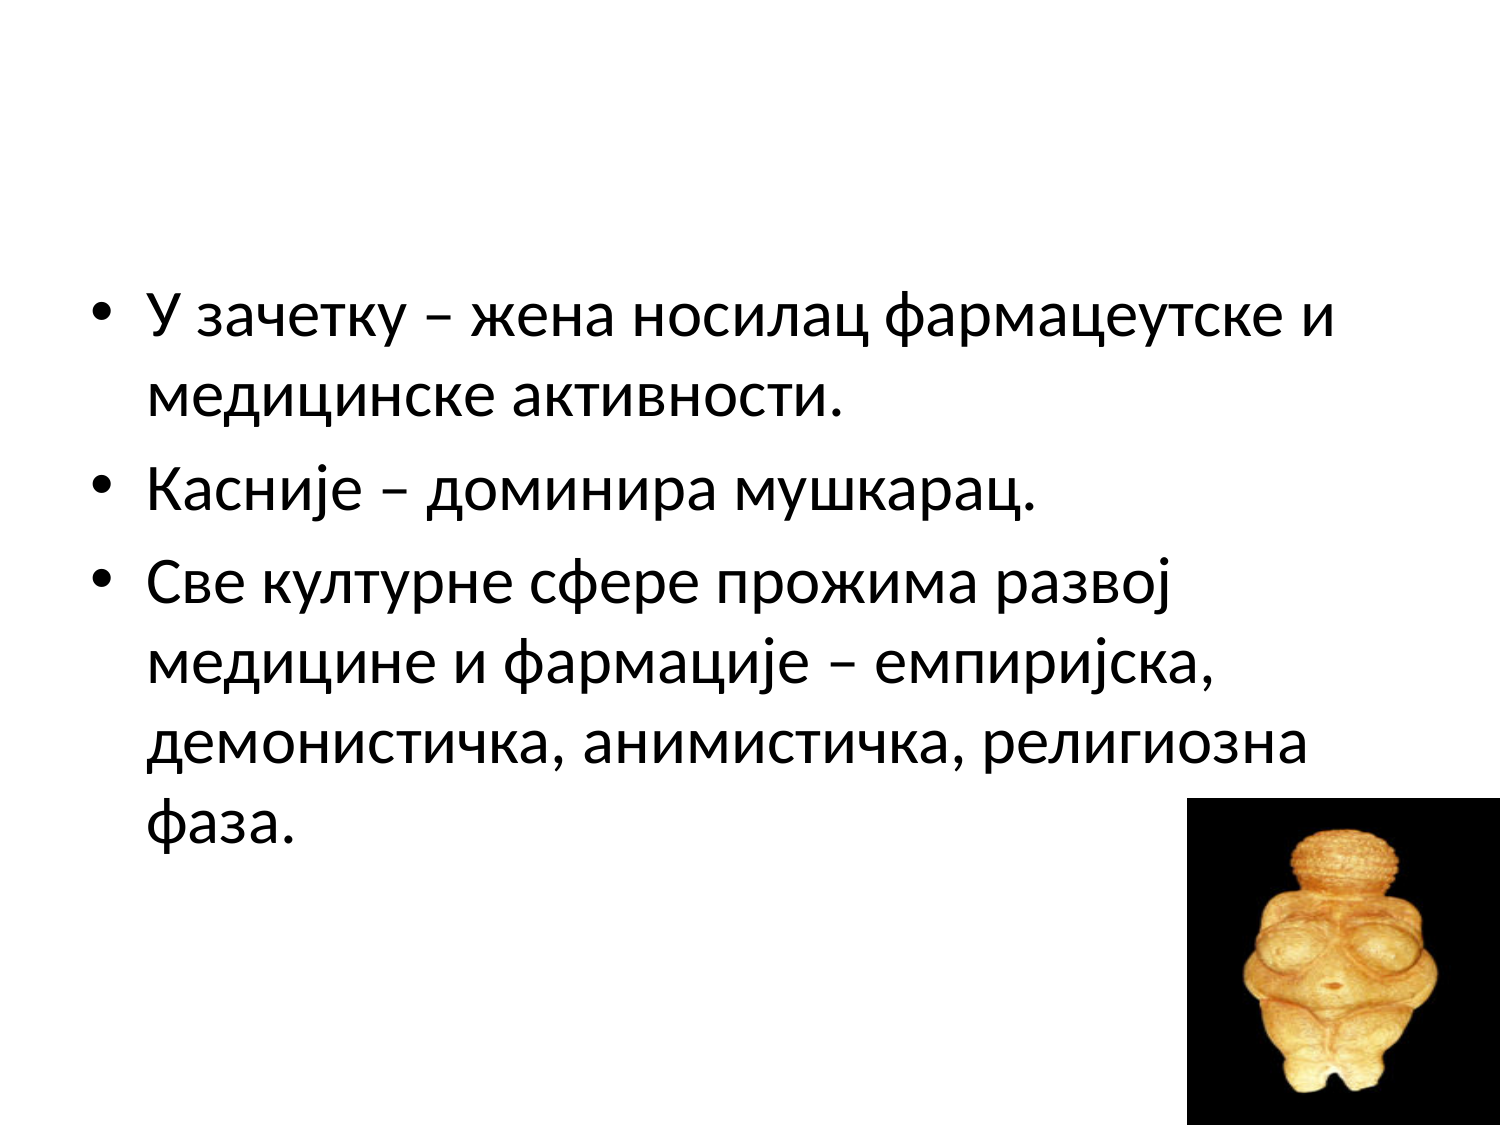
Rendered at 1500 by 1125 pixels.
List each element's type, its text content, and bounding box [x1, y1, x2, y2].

picture [1187, 798, 1500, 1125]
list У зачетку – жена носилац фармацеутске и медицинске активности. Касније – доминира мушкарац. Све културне сфере прожима развој медицине и фармације – емпиријска, демонистичка, анимистичка, религиозна фаза. [75, 262, 1425, 1005]
